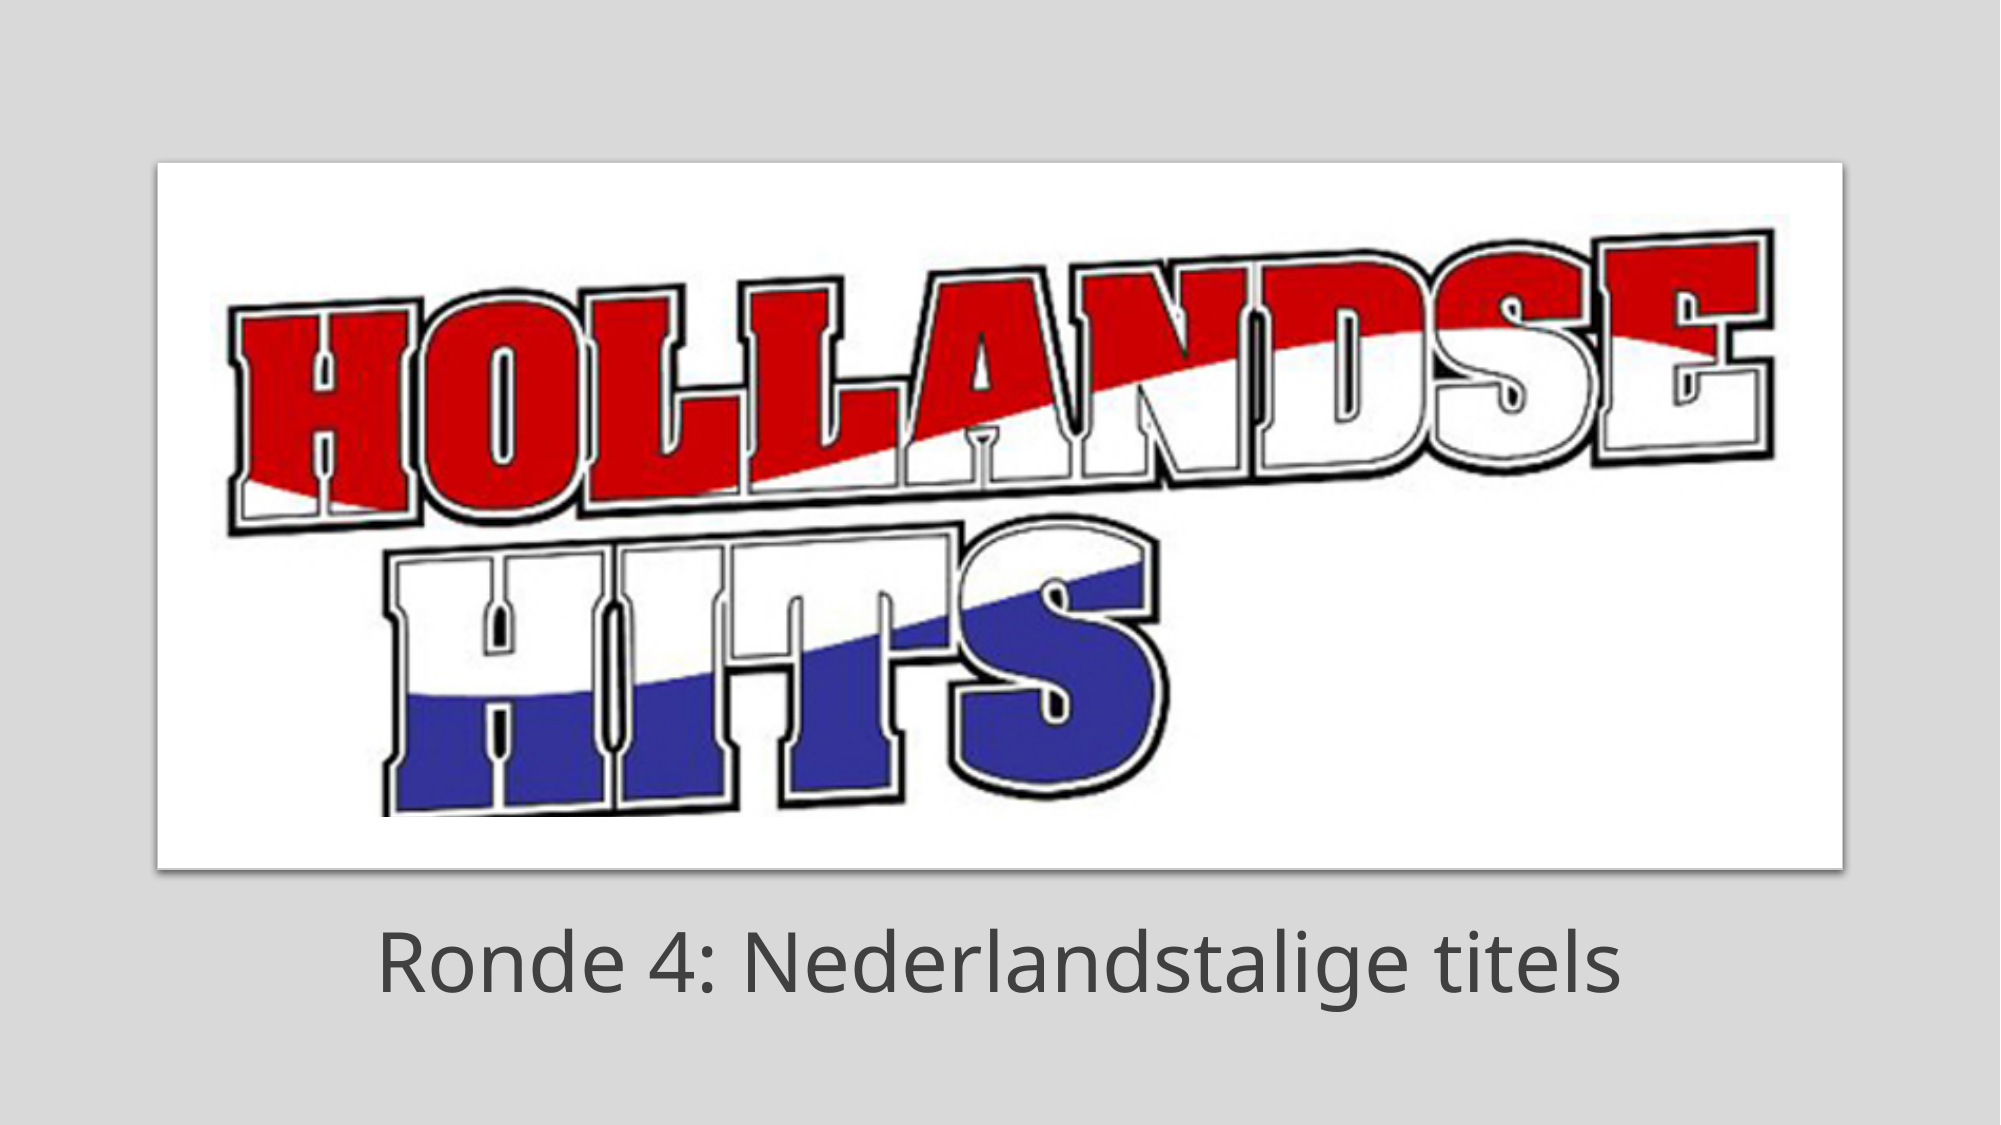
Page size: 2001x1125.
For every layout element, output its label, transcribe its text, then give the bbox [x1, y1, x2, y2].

title Ronde 4: Nederlandstalige titels [157, 889, 1843, 1043]
text_box [156, 161, 1844, 870]
text_box [0, 0, 2000, 1125]
picture [210, 214, 1790, 817]
